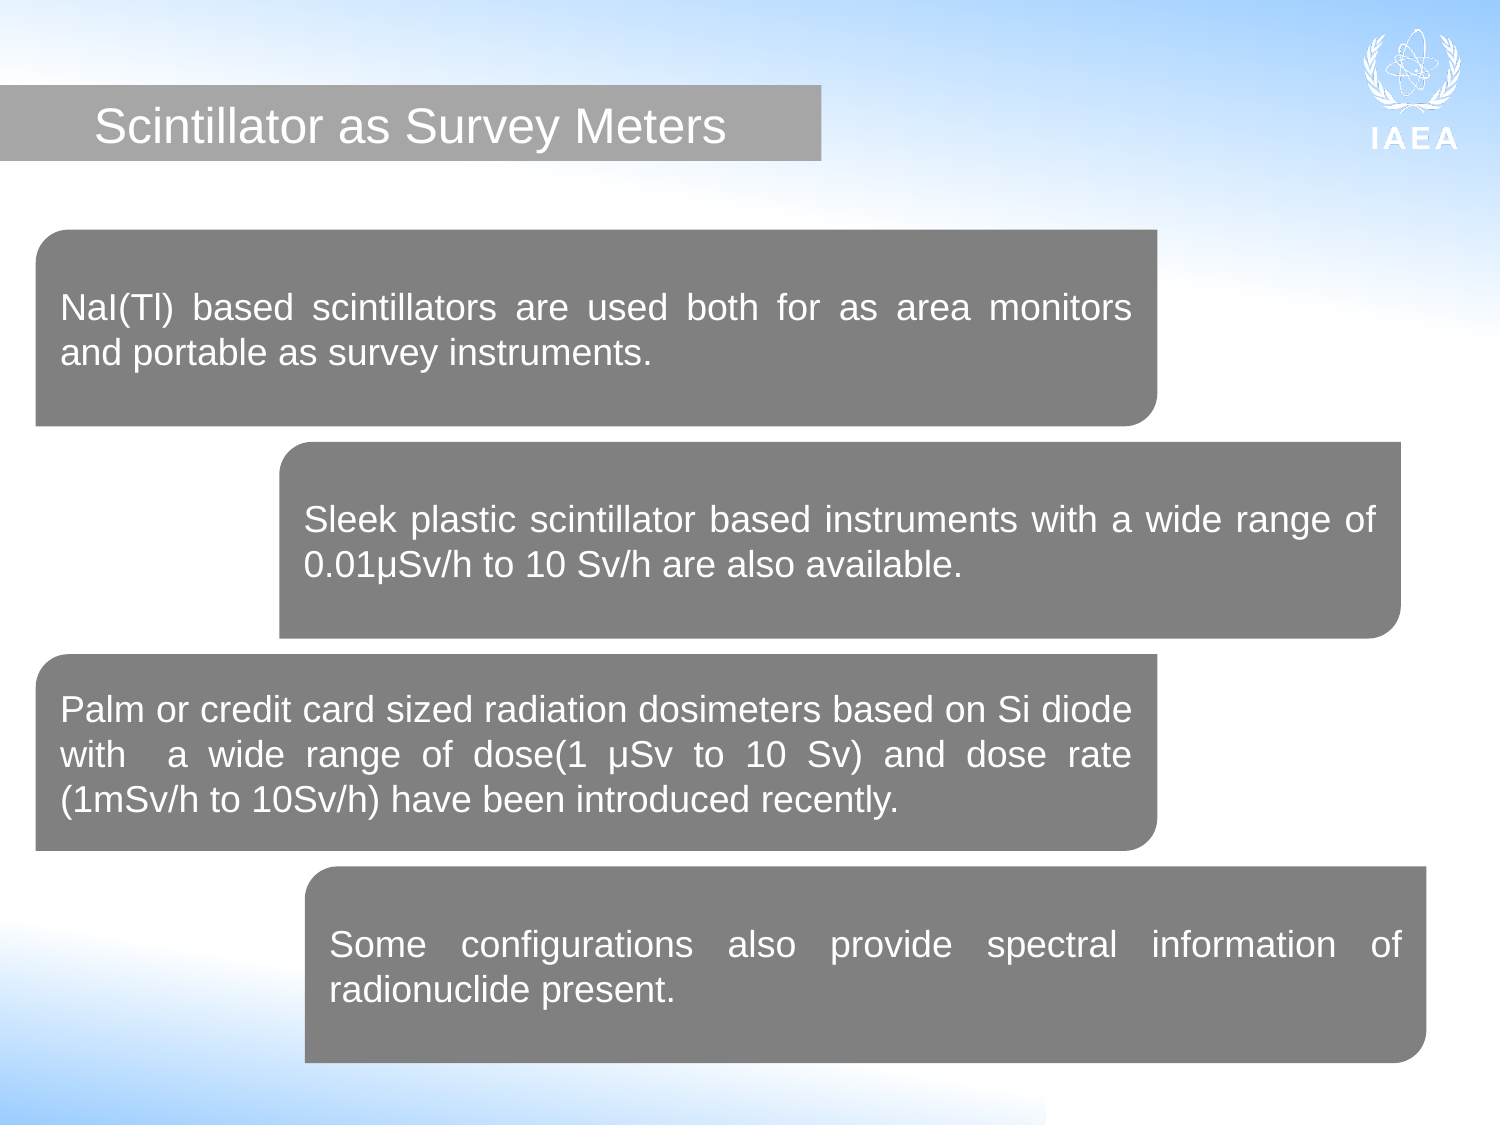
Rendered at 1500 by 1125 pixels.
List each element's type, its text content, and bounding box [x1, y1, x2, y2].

text_box Scintillator as Survey Meters [0, 83, 824, 163]
picture [1363, 29, 1461, 149]
text_box Sleek plastic scintillator based instruments with a wide range of 0.01μSv/h to 10 Sv/h are also available. [277, 439, 1403, 641]
text_box Palm or credit card sized radiation dosimeters based on Si diode with a wide range of dose(1 μSv to 10 Sv) and dose rate (1mSv/h to 10Sv/h) have been introduced recently. [33, 652, 1160, 854]
text_box Some configurations also provide spectral information of radionuclide present. [302, 864, 1429, 1066]
text_box NaI(Tl) based scintillators are used both for as area monitors and portable as survey instruments. [33, 227, 1160, 429]
